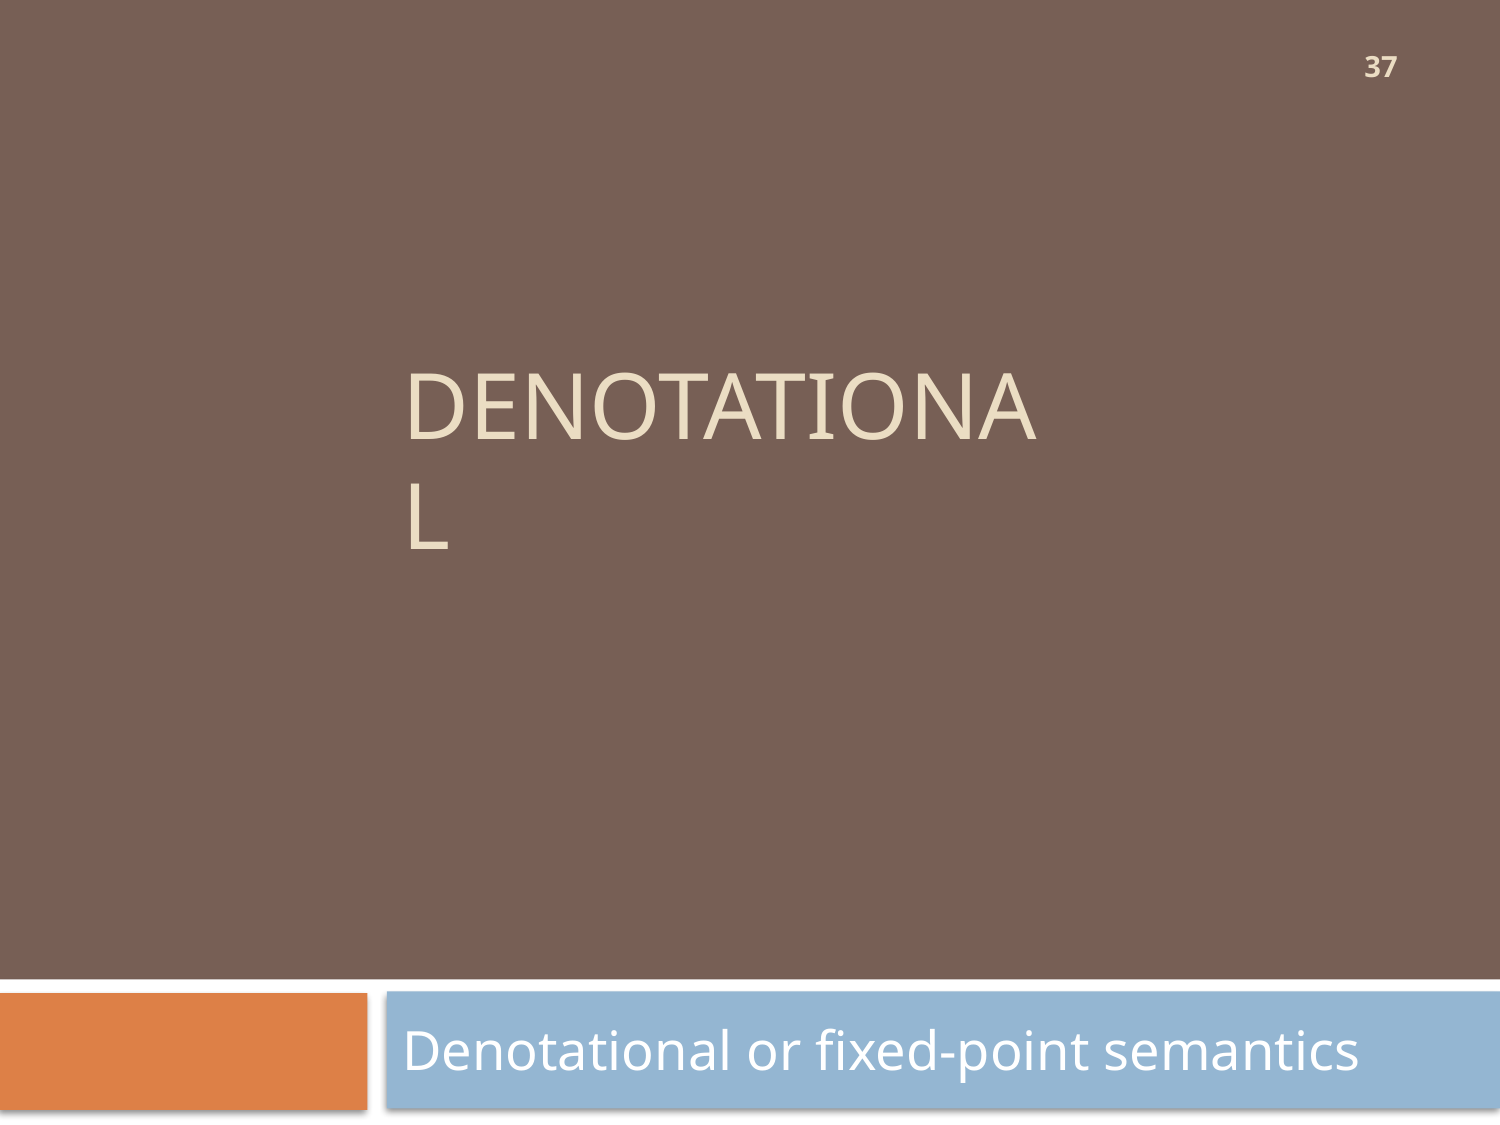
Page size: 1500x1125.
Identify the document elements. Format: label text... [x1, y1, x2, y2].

subtitle Denotational or fixed-point semantics [387, 992, 1488, 1105]
title Denotational [387, 450, 1063, 575]
slide_number 37 [1312, 37, 1450, 100]
